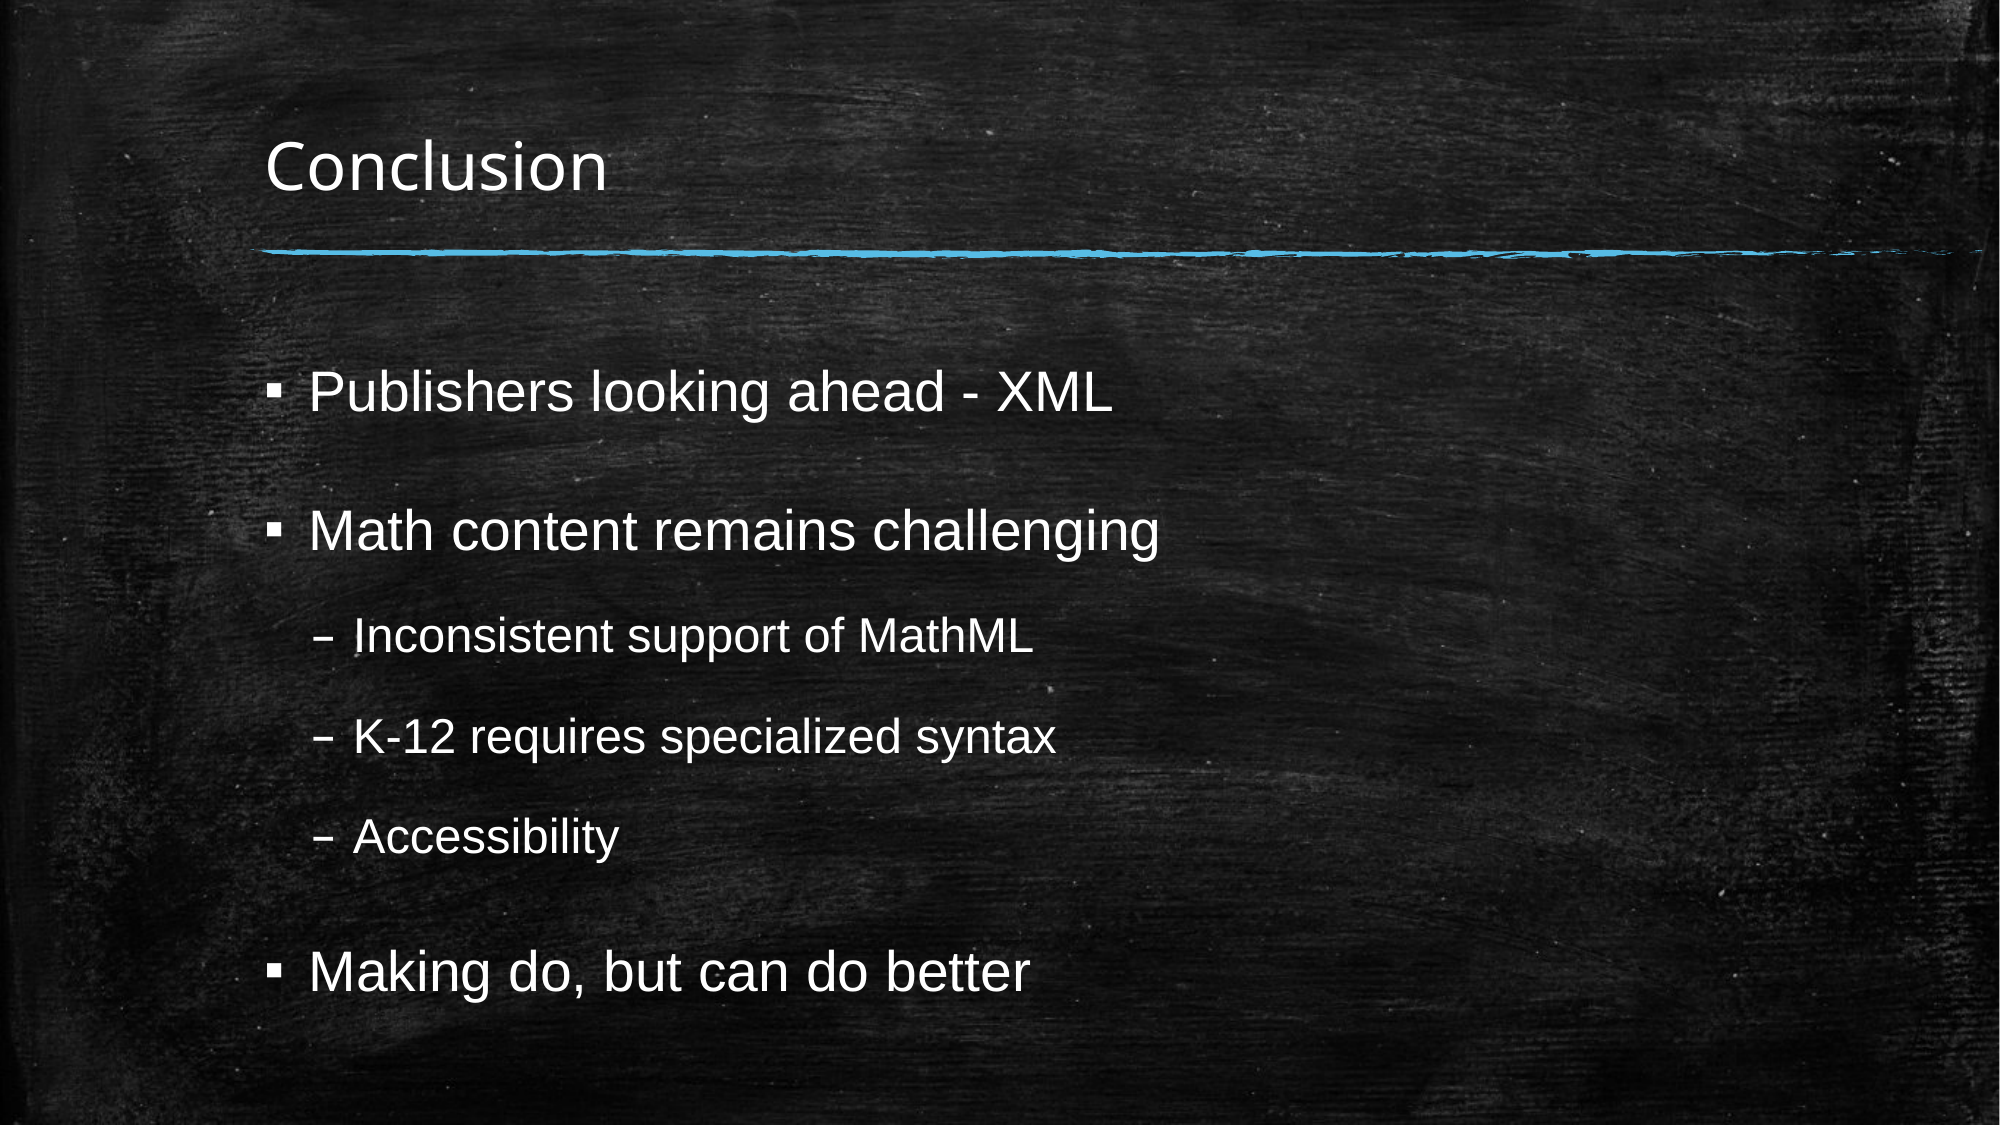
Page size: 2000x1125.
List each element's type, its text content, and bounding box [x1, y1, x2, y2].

title Conclusion [249, 45, 1750, 213]
list Publishers looking ahead - XML Math content remains challenging Inconsistent support of MathML K-12 requires specialized syntax Accessibility Making do, but can do better [249, 312, 1750, 1013]
